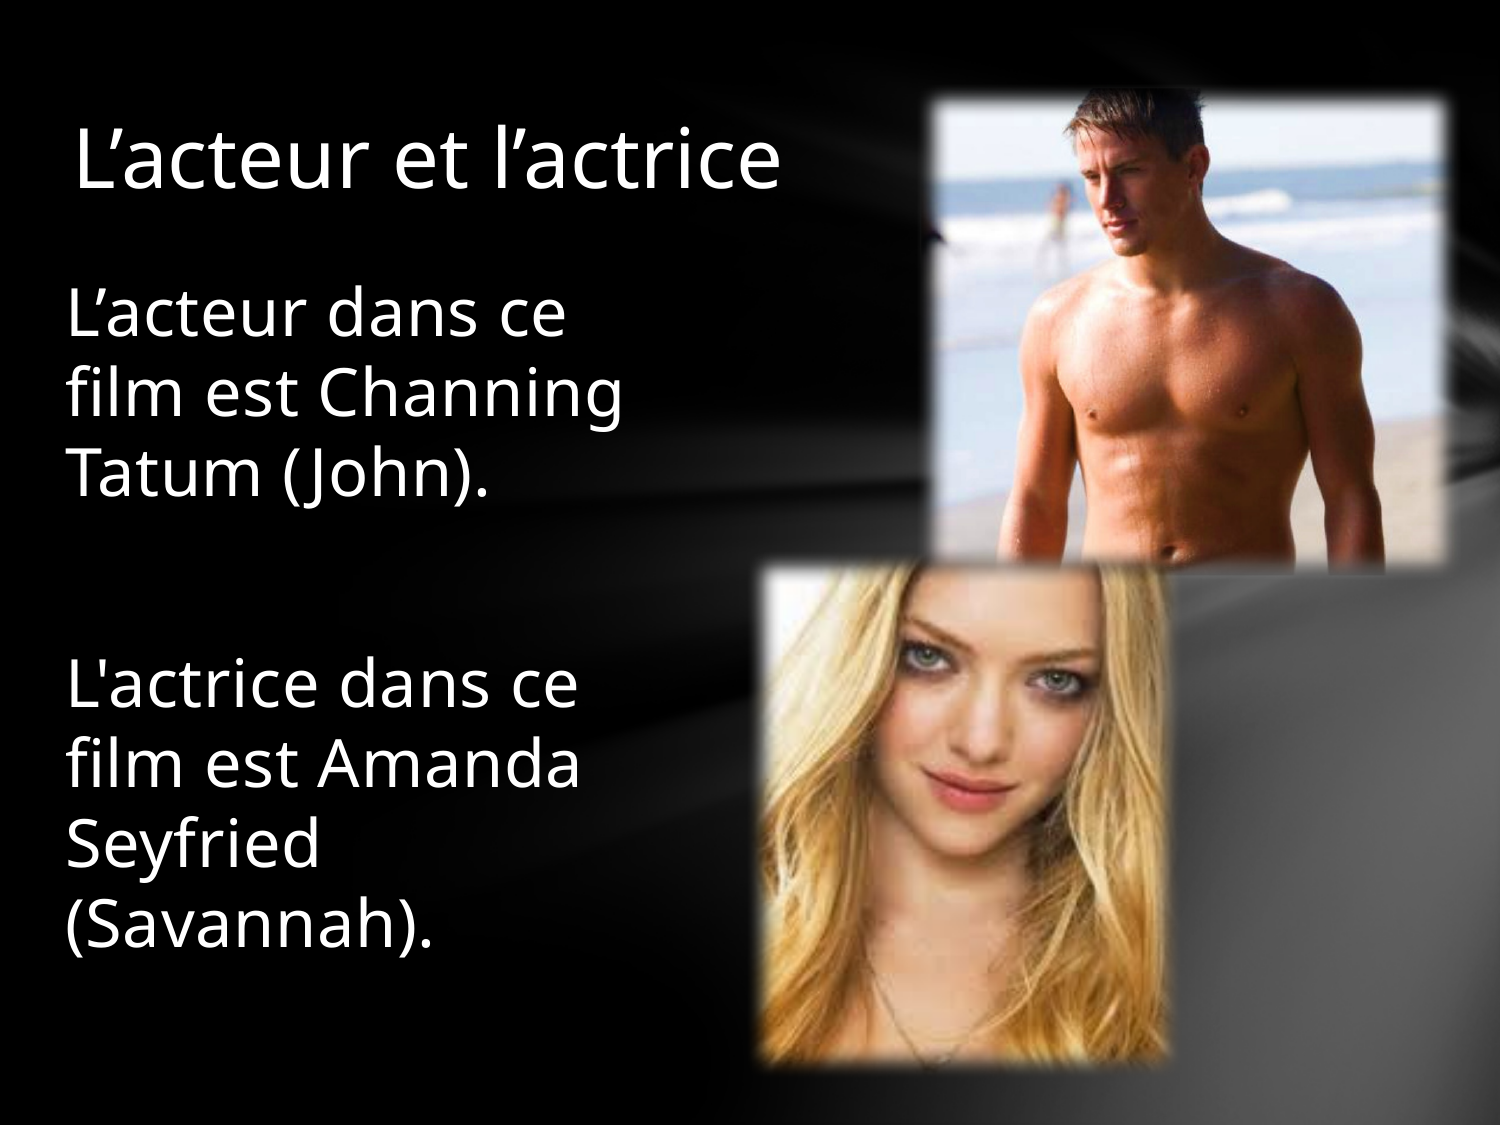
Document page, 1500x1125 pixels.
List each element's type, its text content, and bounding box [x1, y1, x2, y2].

title L’acteur et l’actrice [57, 37, 1318, 213]
list L’acteur dans ce film est Channing Tatum (John). L'actrice dans ce film est Amanda Seyfried (Savannah). [50, 262, 713, 1038]
picture [745, 82, 1463, 1079]
